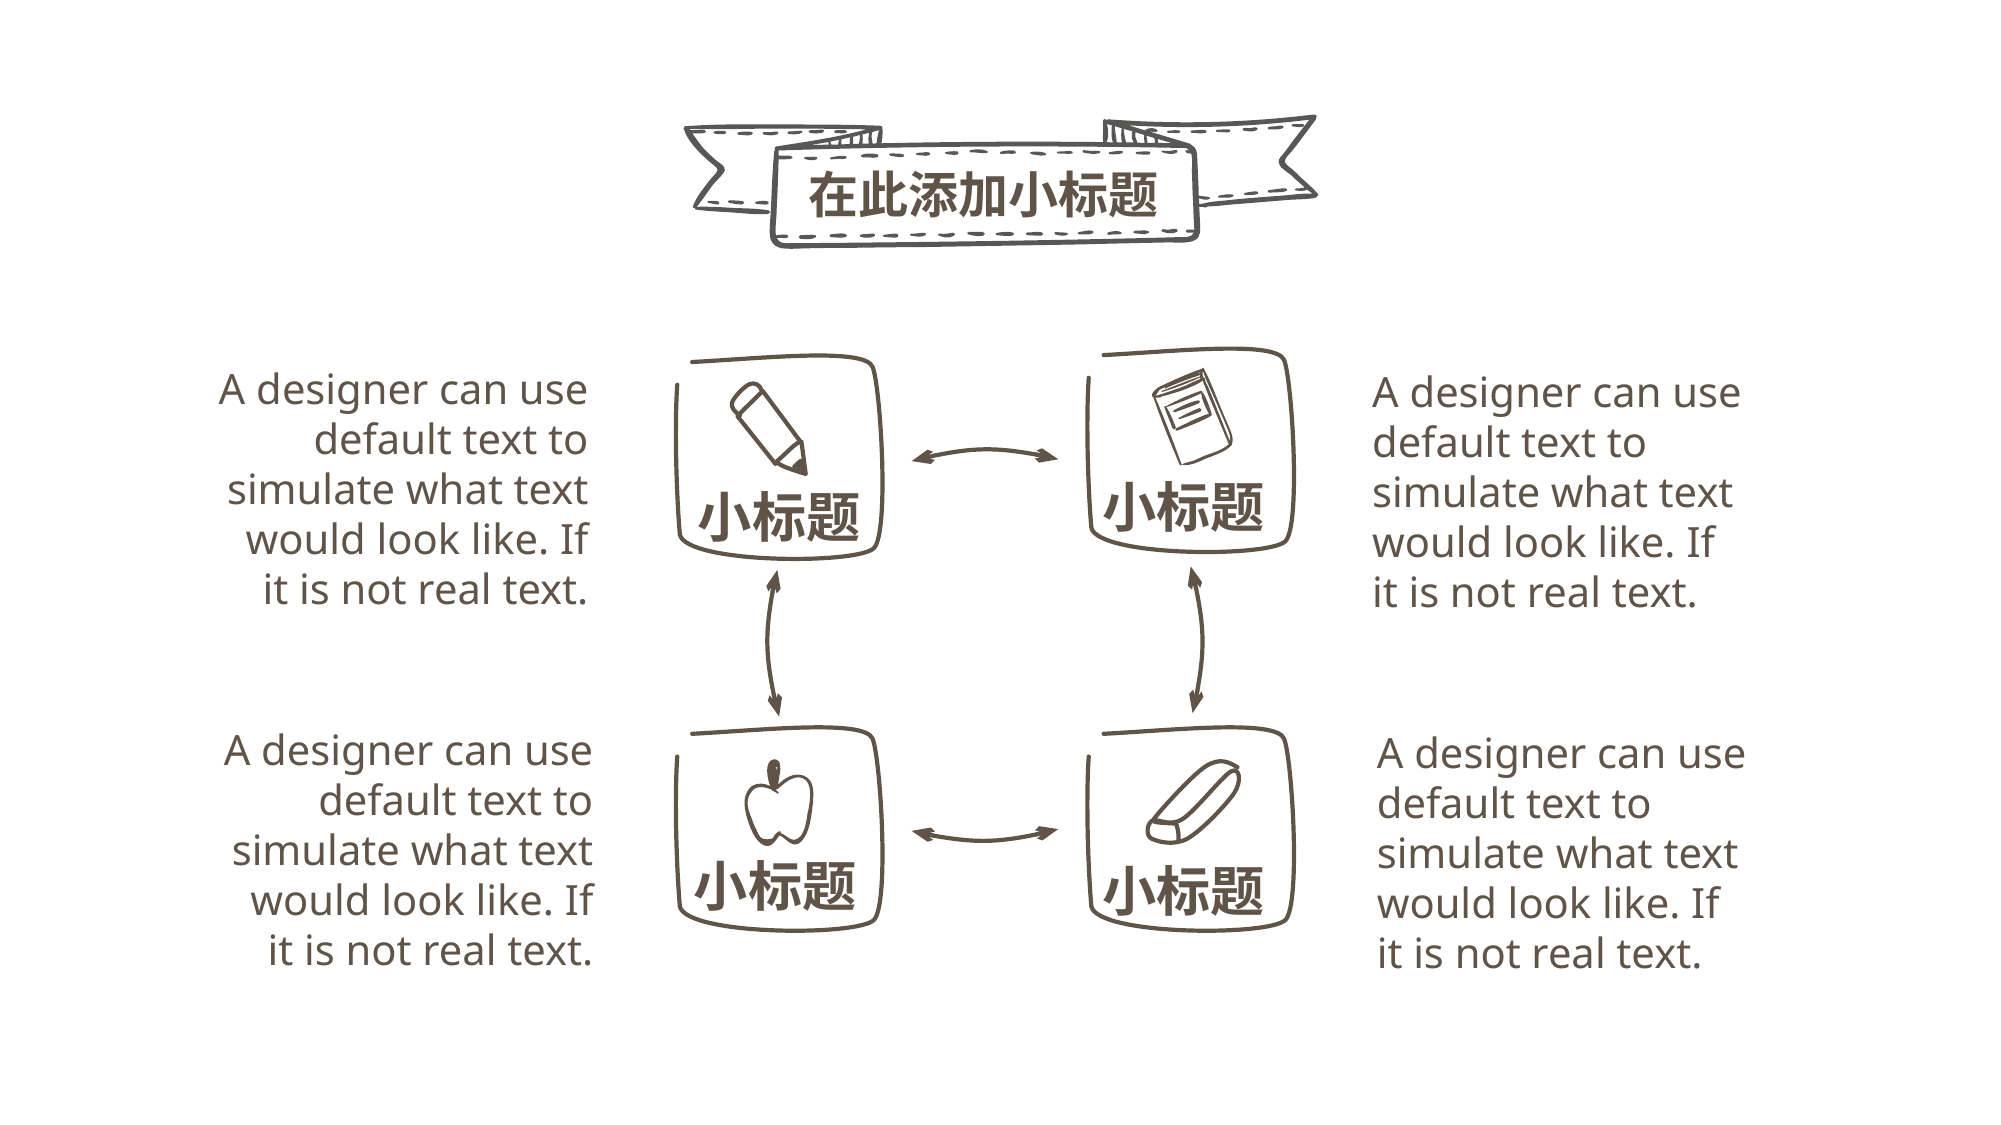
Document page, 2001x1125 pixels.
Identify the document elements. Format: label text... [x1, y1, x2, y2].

text_box [765, 569, 782, 717]
text_box A designer can use default text to simulate what text would look like. If it is not real text. [201, 355, 604, 621]
text_box A designer can use default text to simulate what text would look like. If it is not real text. [1362, 719, 1764, 985]
text_box [1188, 566, 1204, 714]
text_box [744, 759, 814, 846]
text_box [674, 354, 884, 540]
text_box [683, 114, 1320, 250]
text_box [674, 726, 884, 921]
text_box 小标题 [679, 476, 879, 557]
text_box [1147, 761, 1239, 843]
text_box 小标题 [1083, 465, 1283, 546]
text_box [1148, 367, 1234, 467]
text_box 小标题 [1083, 849, 1283, 930]
text_box [911, 826, 1059, 843]
text_box [1124, 546, 1279, 554]
text_box [714, 925, 867, 932]
text_box 小标题 [675, 844, 875, 925]
text_box [1086, 726, 1296, 923]
text_box A designer can use default text to simulate what text would look like. If it is not real text. [206, 716, 609, 982]
text_box A designer can use default text to simulate what text would look like. If it is not real text. [1357, 358, 1759, 624]
text_box [911, 447, 1059, 464]
text_box [1086, 347, 1296, 545]
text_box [731, 383, 796, 484]
